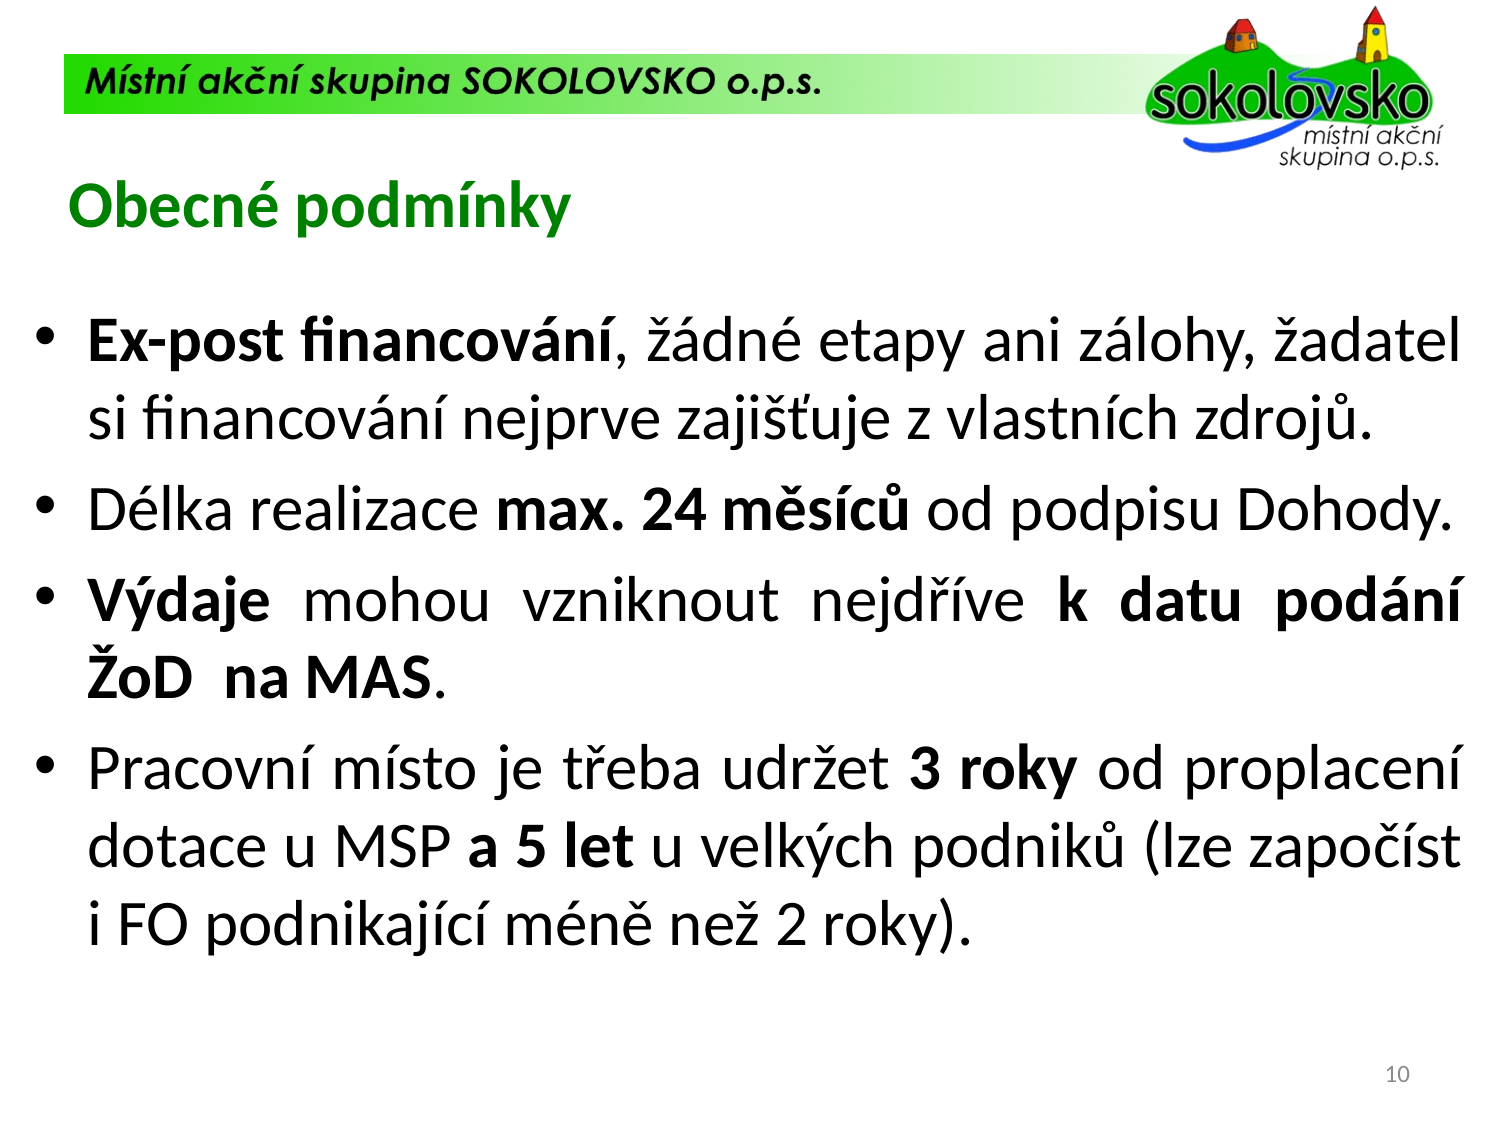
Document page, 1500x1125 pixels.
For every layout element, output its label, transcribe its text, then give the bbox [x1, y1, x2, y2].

list Ex-post financování, žádné etapy ani zálohy, žadatel si financování nejprve zajišťuje z vlastních zdrojů. Délka realizace max. 24 měsíců od podpisu Dohody. Výdaje mohou vzniknout nejdříve k datu podání ŽoD na MAS. Pracovní místo je třeba udržet 3 roky od proplacení dotace u MSP a 5 let u velkých podniků (lze započíst i FO podnikající méně než 2 roky). [18, 288, 1478, 1125]
title Obecné podmínky [53, 137, 1404, 266]
slide_number 10 [1074, 1042, 1425, 1103]
picture [64, 0, 1458, 193]
